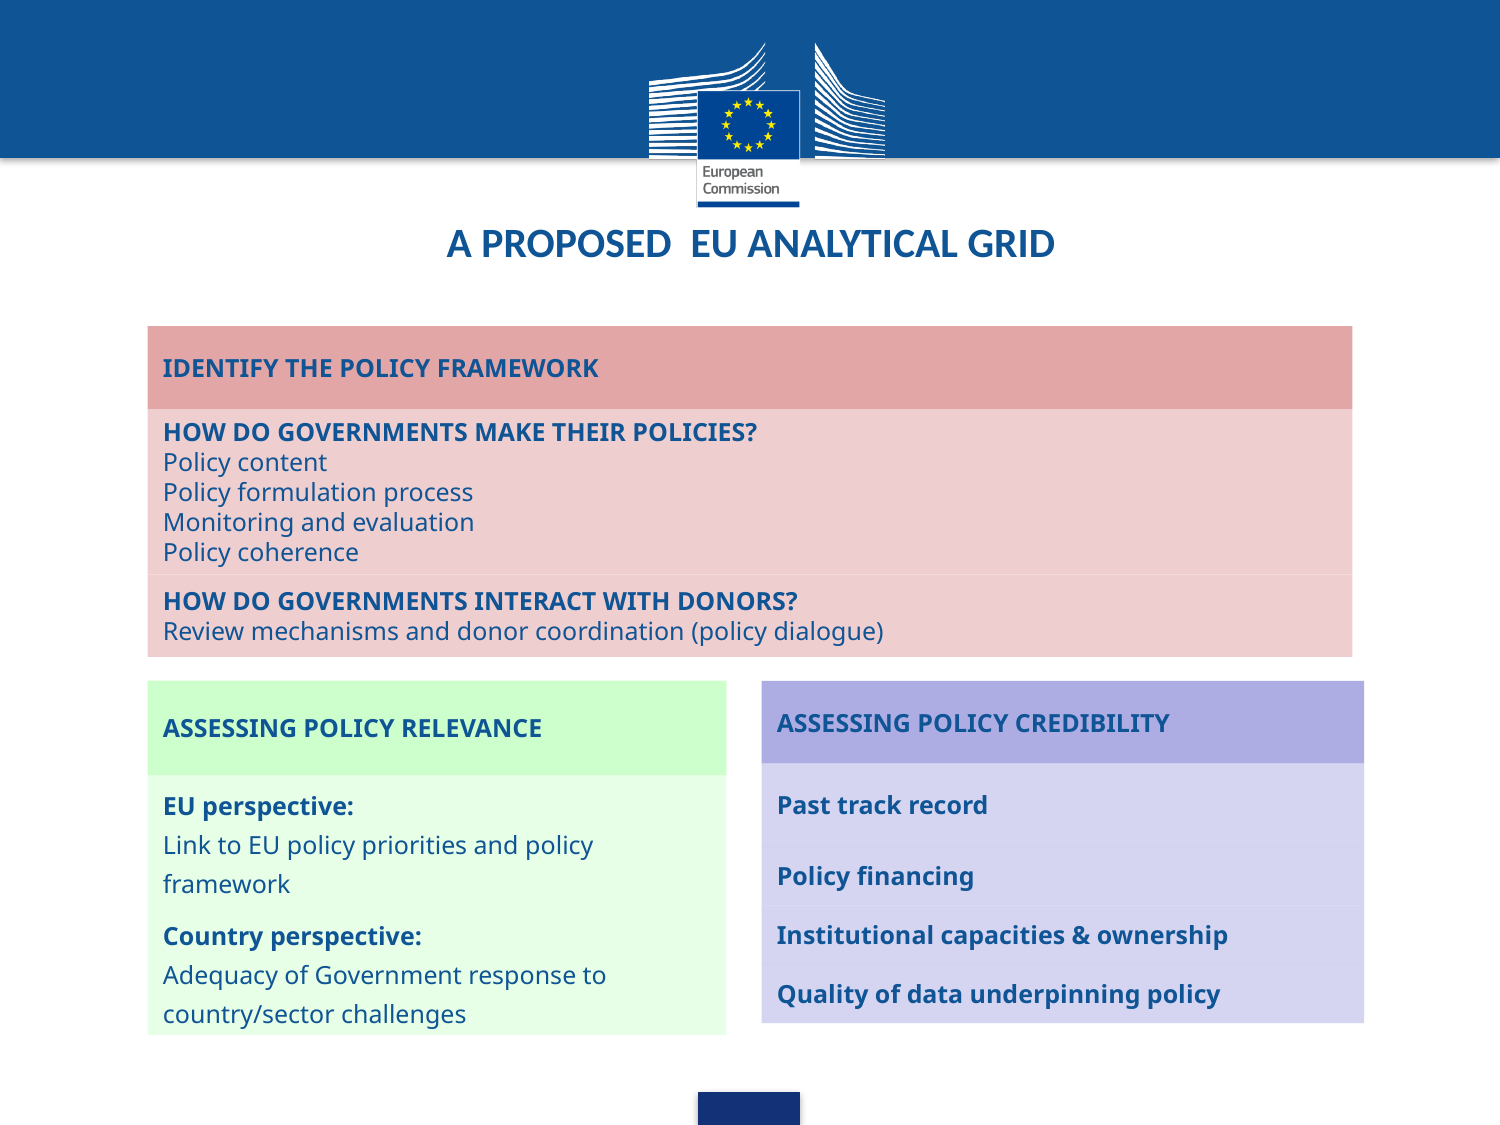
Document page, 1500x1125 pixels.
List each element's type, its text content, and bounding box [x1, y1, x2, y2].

text_box HOW DO GOVERNMENTS MAKE THEIR POLICIES? Policy content Policy formulation process Monitoring and evaluation Policy coherence [147, 408, 1353, 574]
text_box Past track record [761, 763, 1365, 846]
text_box Quality of data underpinning policy [761, 964, 1365, 1024]
text_box HOW DO GOVERNMENTS INTERACT WITH DONORS? Review mechanisms and donor coordination (policy dialogue) [147, 574, 1353, 657]
text_box IDENTIFY THE POLICY FRAMEWORK [147, 326, 1353, 408]
text_box Institutional capacities & ownership [761, 905, 1365, 964]
text_box EU perspective: Link to EU policy priorities and policy framework [147, 775, 727, 904]
text_box Policy financing [761, 846, 1365, 905]
text_box Country perspective: Adequacy of Government response to country/sector challenges [147, 904, 727, 1035]
picture [649, 42, 885, 208]
text_box A PROPOSED EU ANALYTICAL GRID [159, 208, 1353, 273]
text_box ASSESSING POLICY CREDIBILITY [761, 680, 1365, 763]
text_box ASSESSING POLICY RELEVANCE [147, 680, 727, 775]
